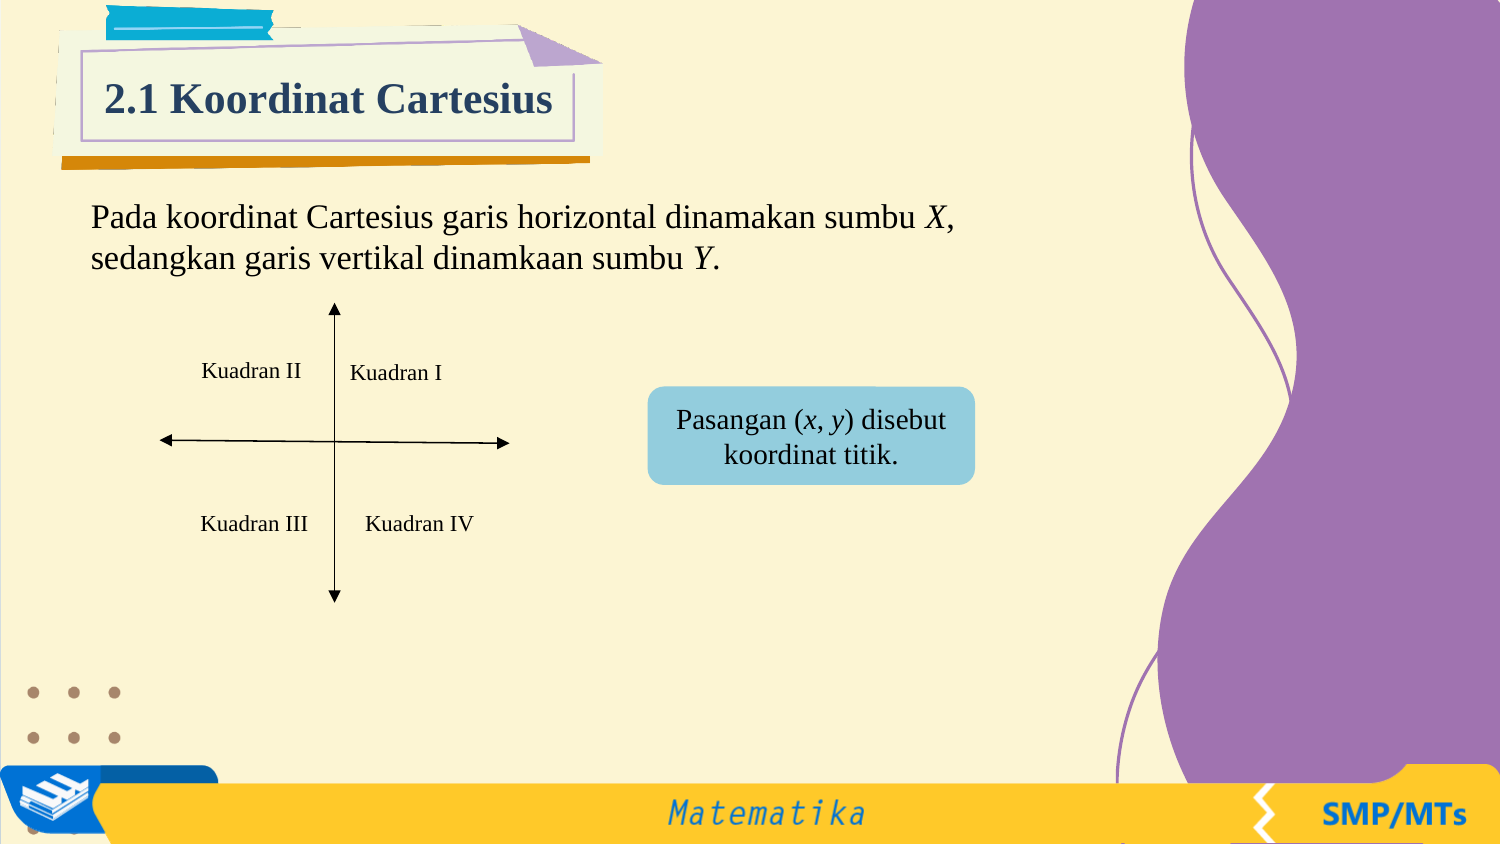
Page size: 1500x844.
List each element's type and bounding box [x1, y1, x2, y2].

text_box [159, 302, 510, 603]
text_box [0, 0, 1500, 844]
